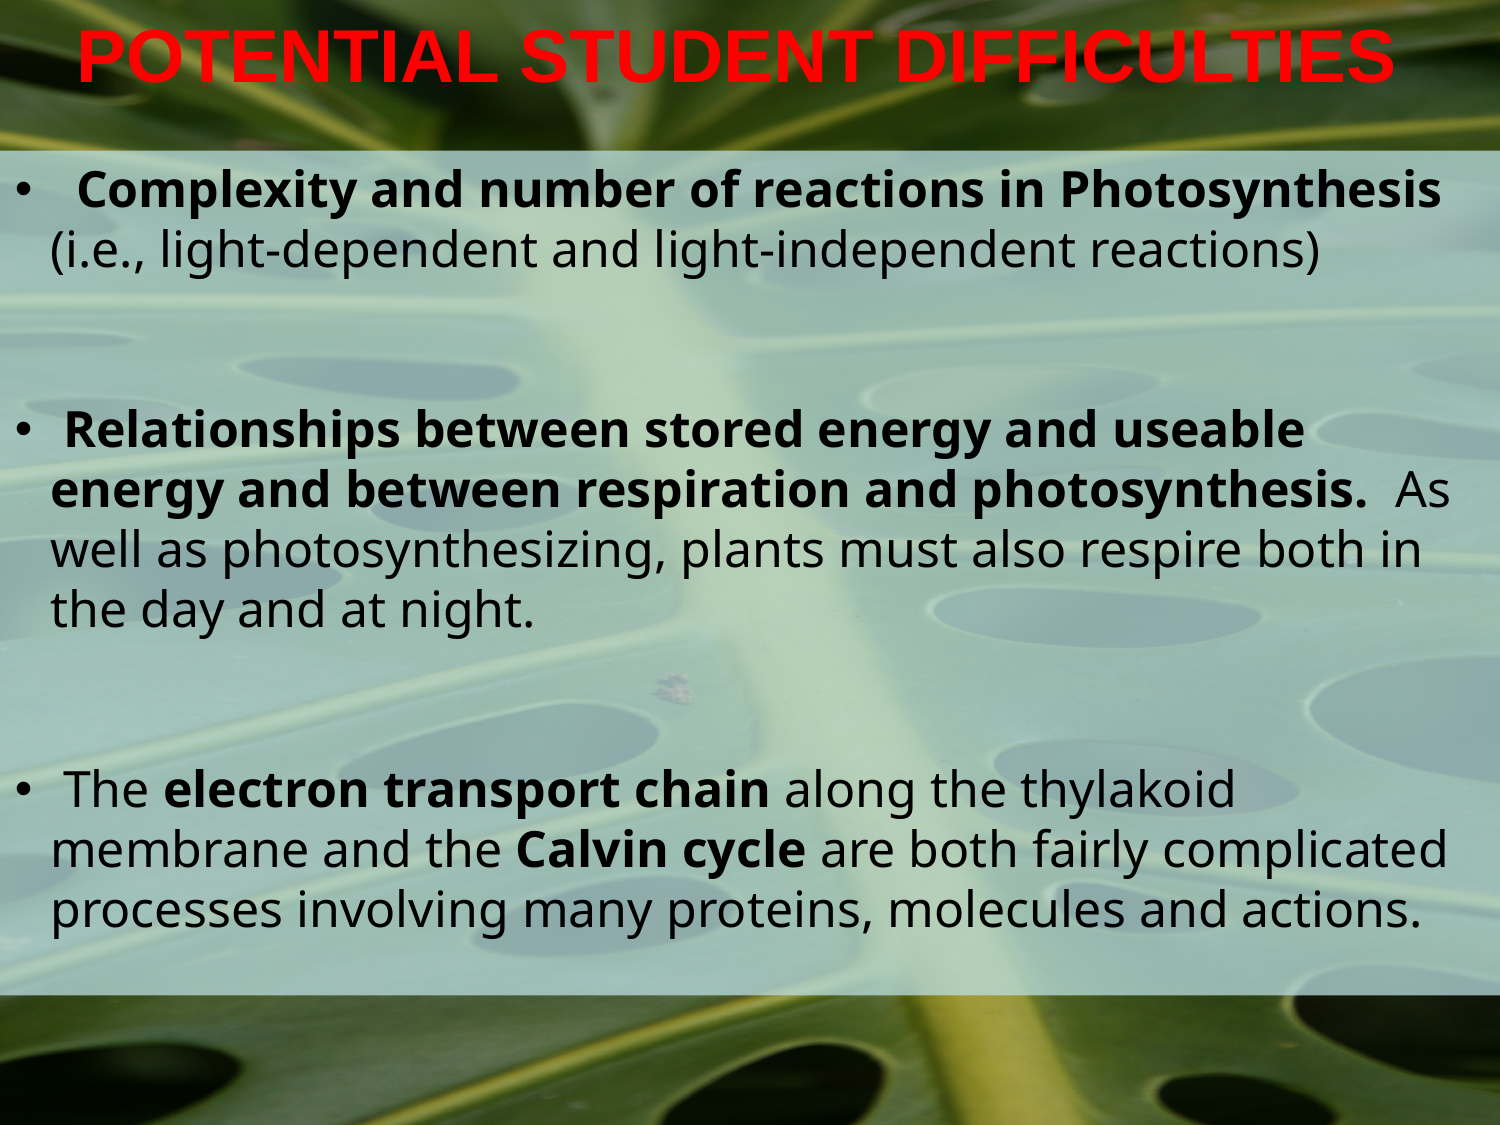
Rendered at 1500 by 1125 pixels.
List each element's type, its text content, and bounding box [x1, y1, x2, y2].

text_box Potential Student difficulties [61, 0, 1434, 105]
picture [0, 0, 1500, 150]
text_box Complexity and number of reactions in Photosynthesis (i.e., light-dependent and light-independent reactions) Relationships between stored energy and useable energy and between respiration and photosynthesis. As well as photosynthesizing, plants must also respire both in the day and at night. The electron transport chain along the thylakoid membrane and the Calvin cycle are both fairly complicated processes involving many proteins, molecules and actions. [0, 150, 1500, 996]
picture [0, 996, 1500, 1125]
